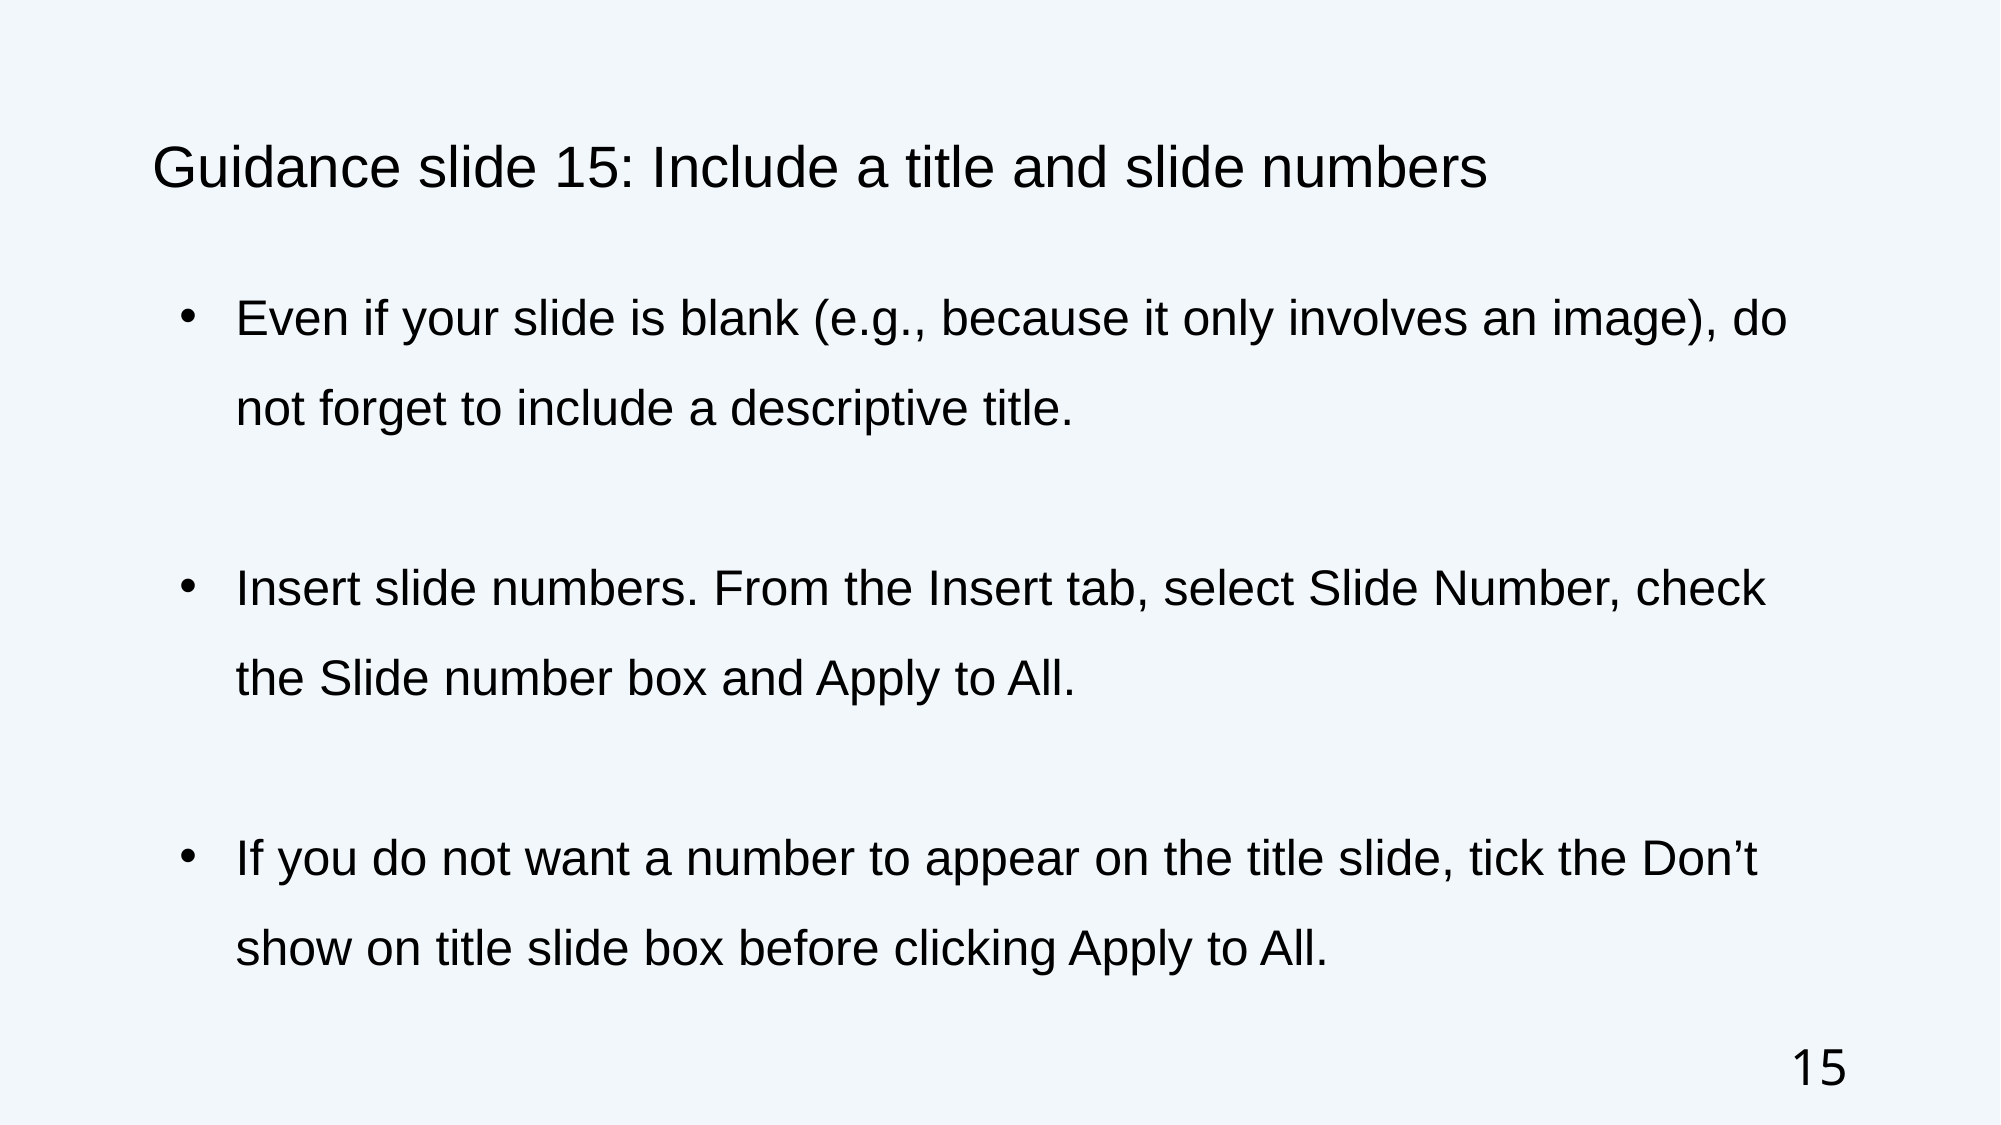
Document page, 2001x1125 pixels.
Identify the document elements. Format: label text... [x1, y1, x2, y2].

title Guidance slide 15: Include a title and slide numbers [137, 59, 1863, 278]
text_box Even if your slide is blank (e.g., because it only involves an image), do not forget to include a descriptive title. Insert slide numbers. From the Insert tab, select Slide Number, check the Slide number box and Apply to All. If you do not want a number to appear on the title slide, tick the Don’t show on title slide box before clicking Apply to All. [164, 248, 1836, 983]
slide_number 15 [1687, 1035, 1863, 1103]
